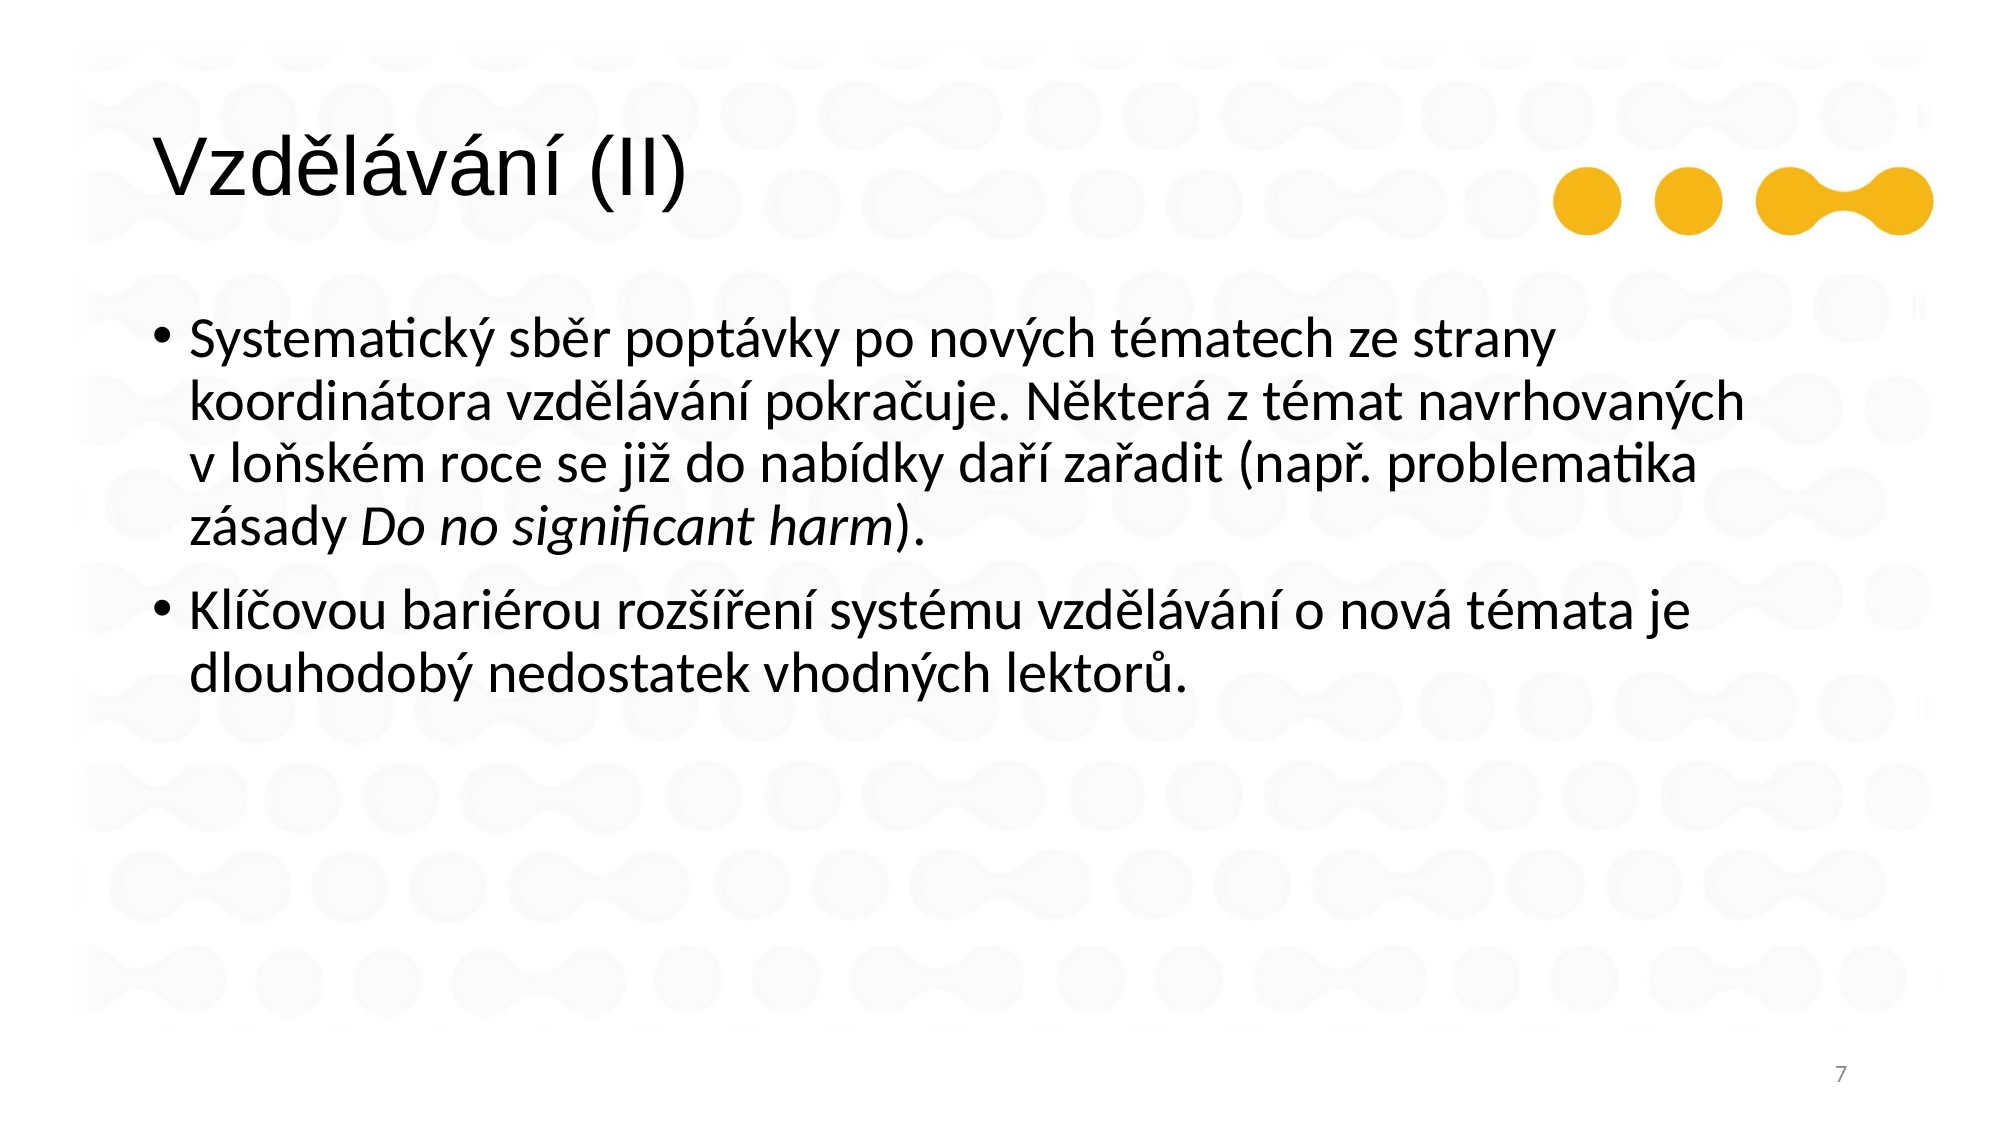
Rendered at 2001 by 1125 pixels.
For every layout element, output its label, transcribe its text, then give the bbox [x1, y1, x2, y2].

picture [100, 70, 1943, 1004]
title Vzdělávání (II) [137, 59, 1863, 278]
slide_number 7 [1412, 1042, 1863, 1103]
list Systematický sběr poptávky po nových tématech ze strany koordinátora vzdělávání pokračuje. Některá z témat navrhovaných v loňském roce se již do nabídky daří zařadit (např. problematika zásady Do no significant harm). Klíčovou bariérou rozšíření systému vzdělávání o nová témata je dlouhodobý nedostatek vhodných lektorů. [137, 299, 1863, 1014]
